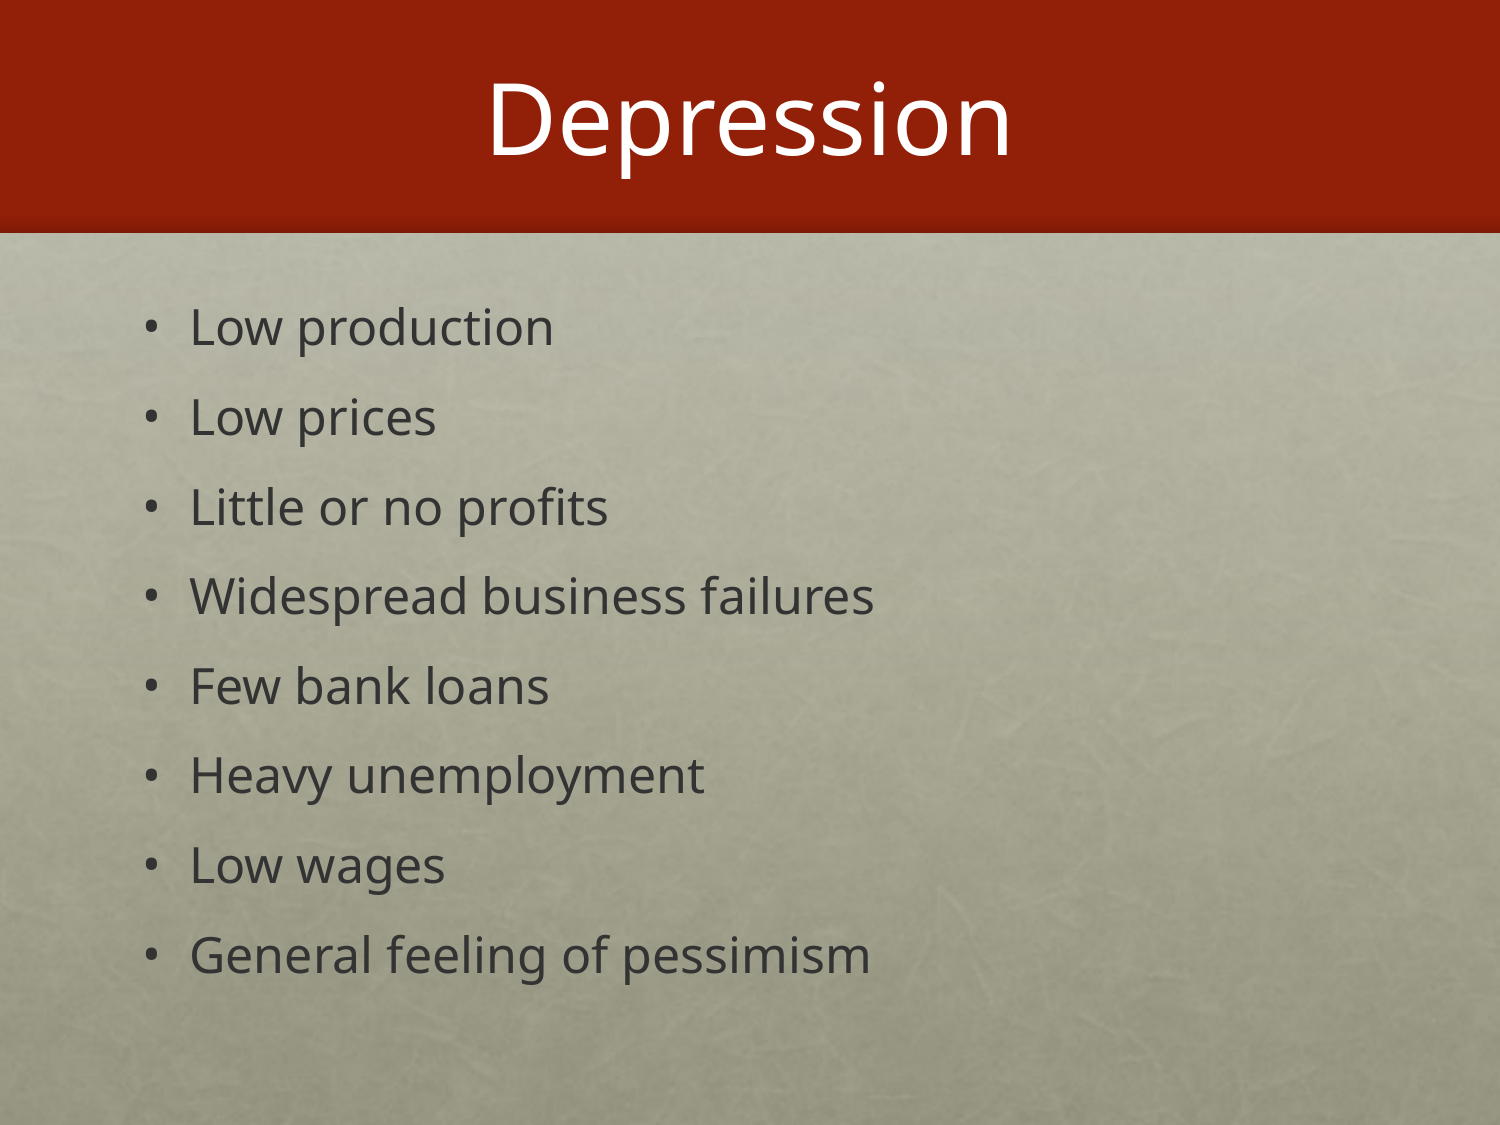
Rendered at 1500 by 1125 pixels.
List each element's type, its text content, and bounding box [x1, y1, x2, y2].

picture [0, 214, 1500, 1125]
list Low production Low prices Little or no profits Widespread business failures Few bank loans Heavy unemployment Low wages General feeling of pessimism [127, 299, 1372, 1005]
title Depression [127, 10, 1372, 221]
